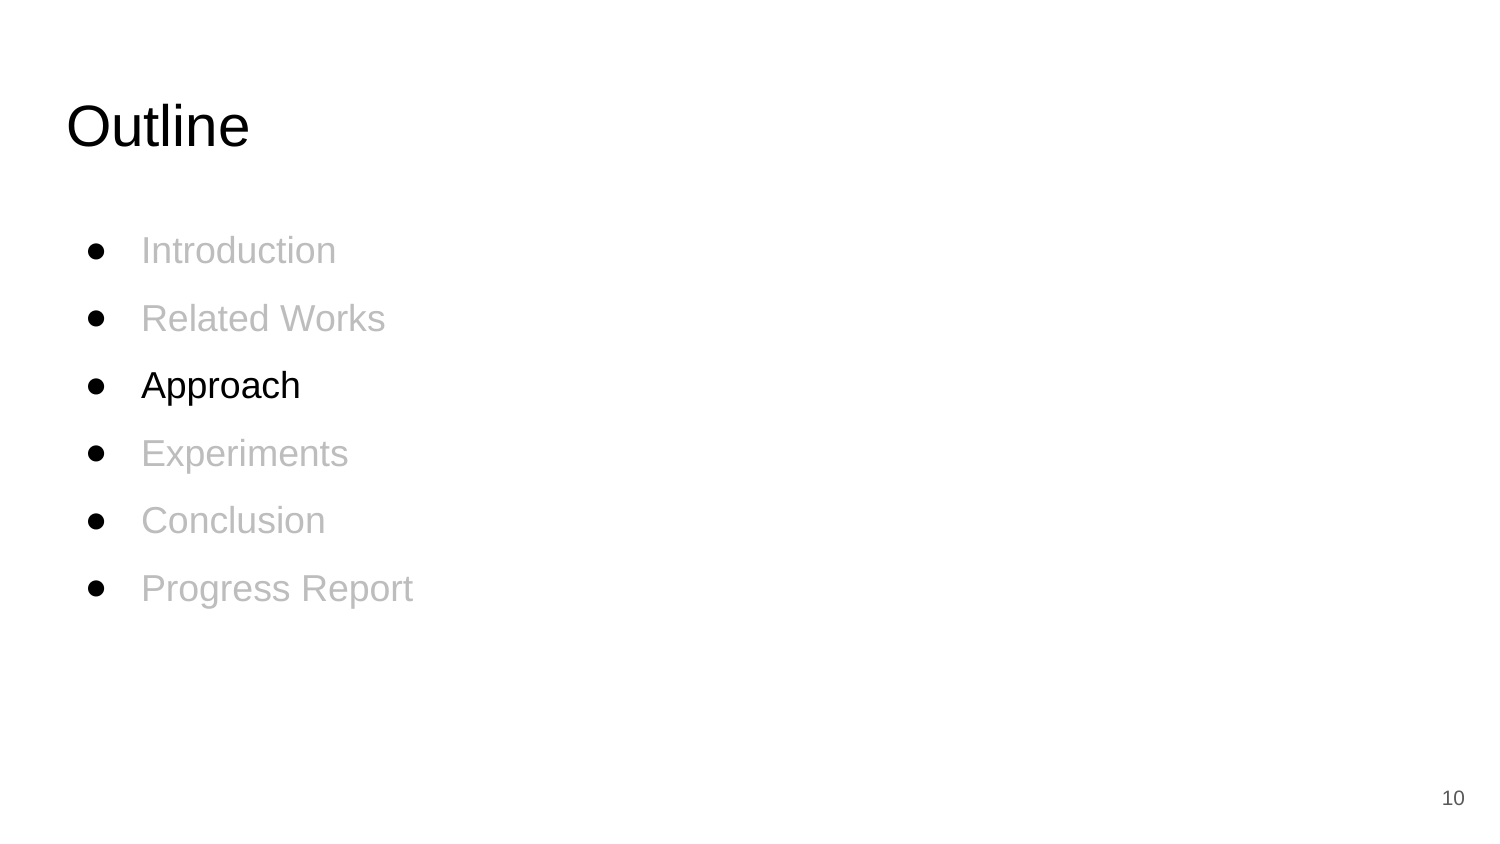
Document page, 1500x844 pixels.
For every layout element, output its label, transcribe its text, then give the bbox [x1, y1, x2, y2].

title Outline [51, 72, 1449, 167]
list Introduction Related Works Approach Experiments Conclusion Progress Report [51, 189, 1449, 750]
slide_number 10 [1389, 764, 1480, 830]
